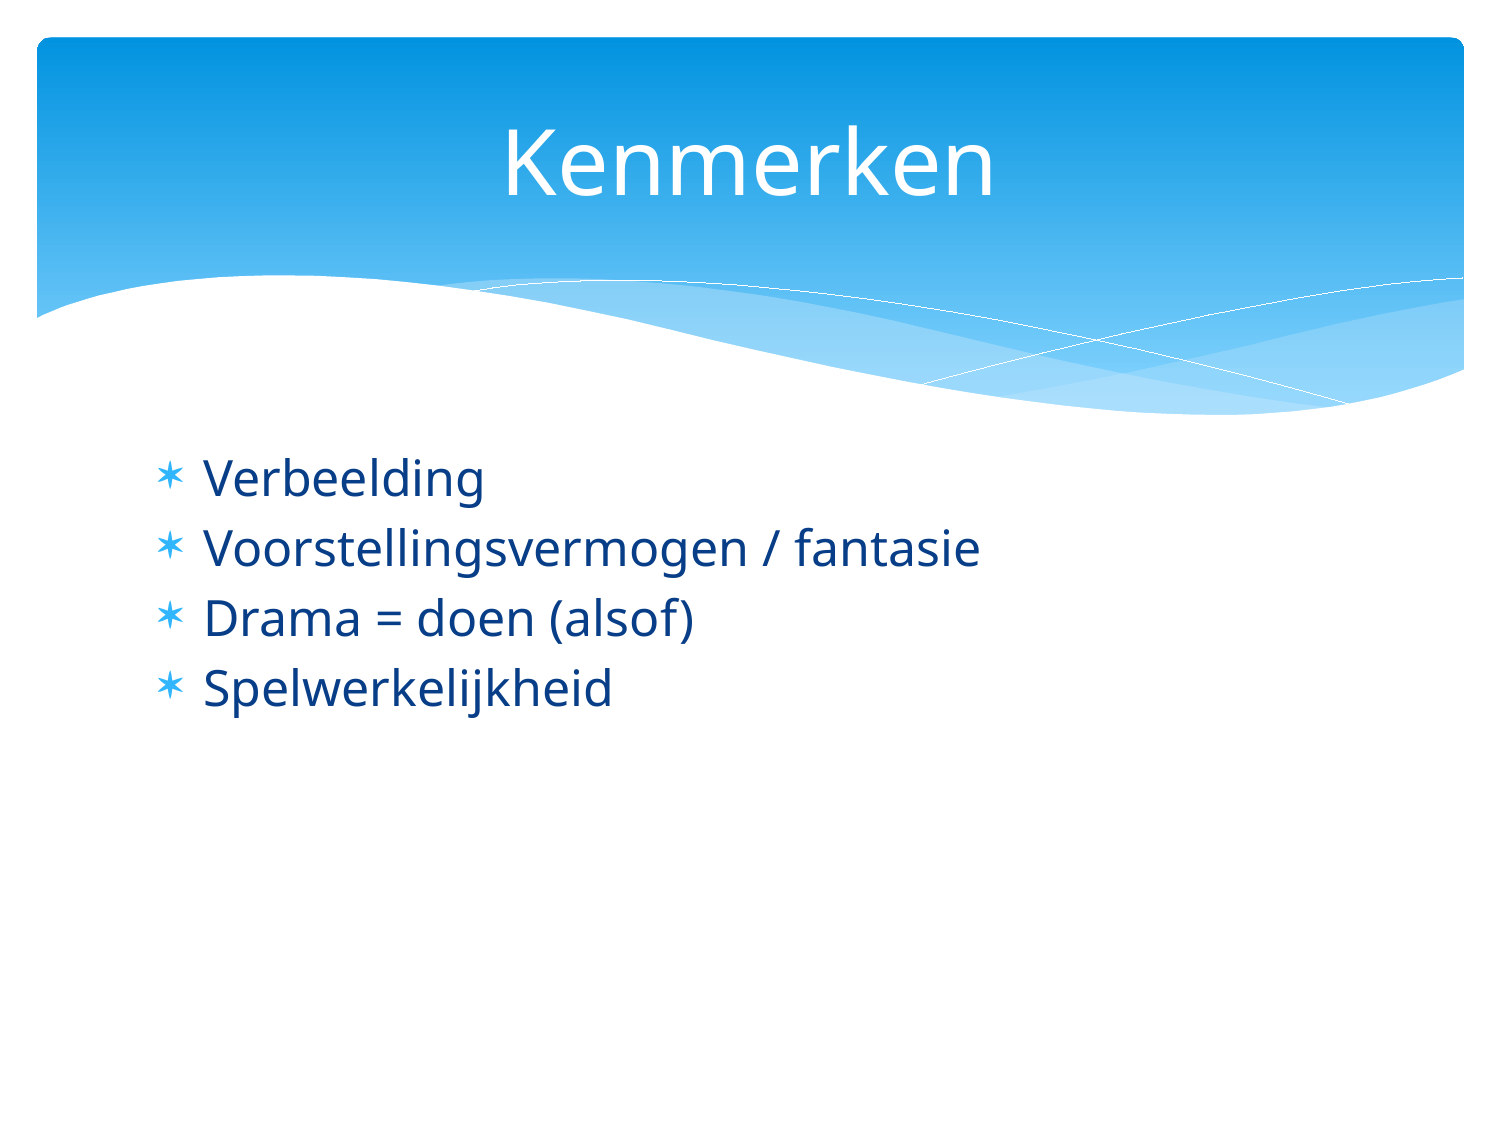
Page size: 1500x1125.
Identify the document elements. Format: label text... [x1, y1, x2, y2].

list Verbeelding Voorstellingsvermogen / fantasie Drama = doen (alsof) Spelwerkelijkheid [143, 438, 1359, 1005]
title Kenmerken [75, 55, 1425, 261]
